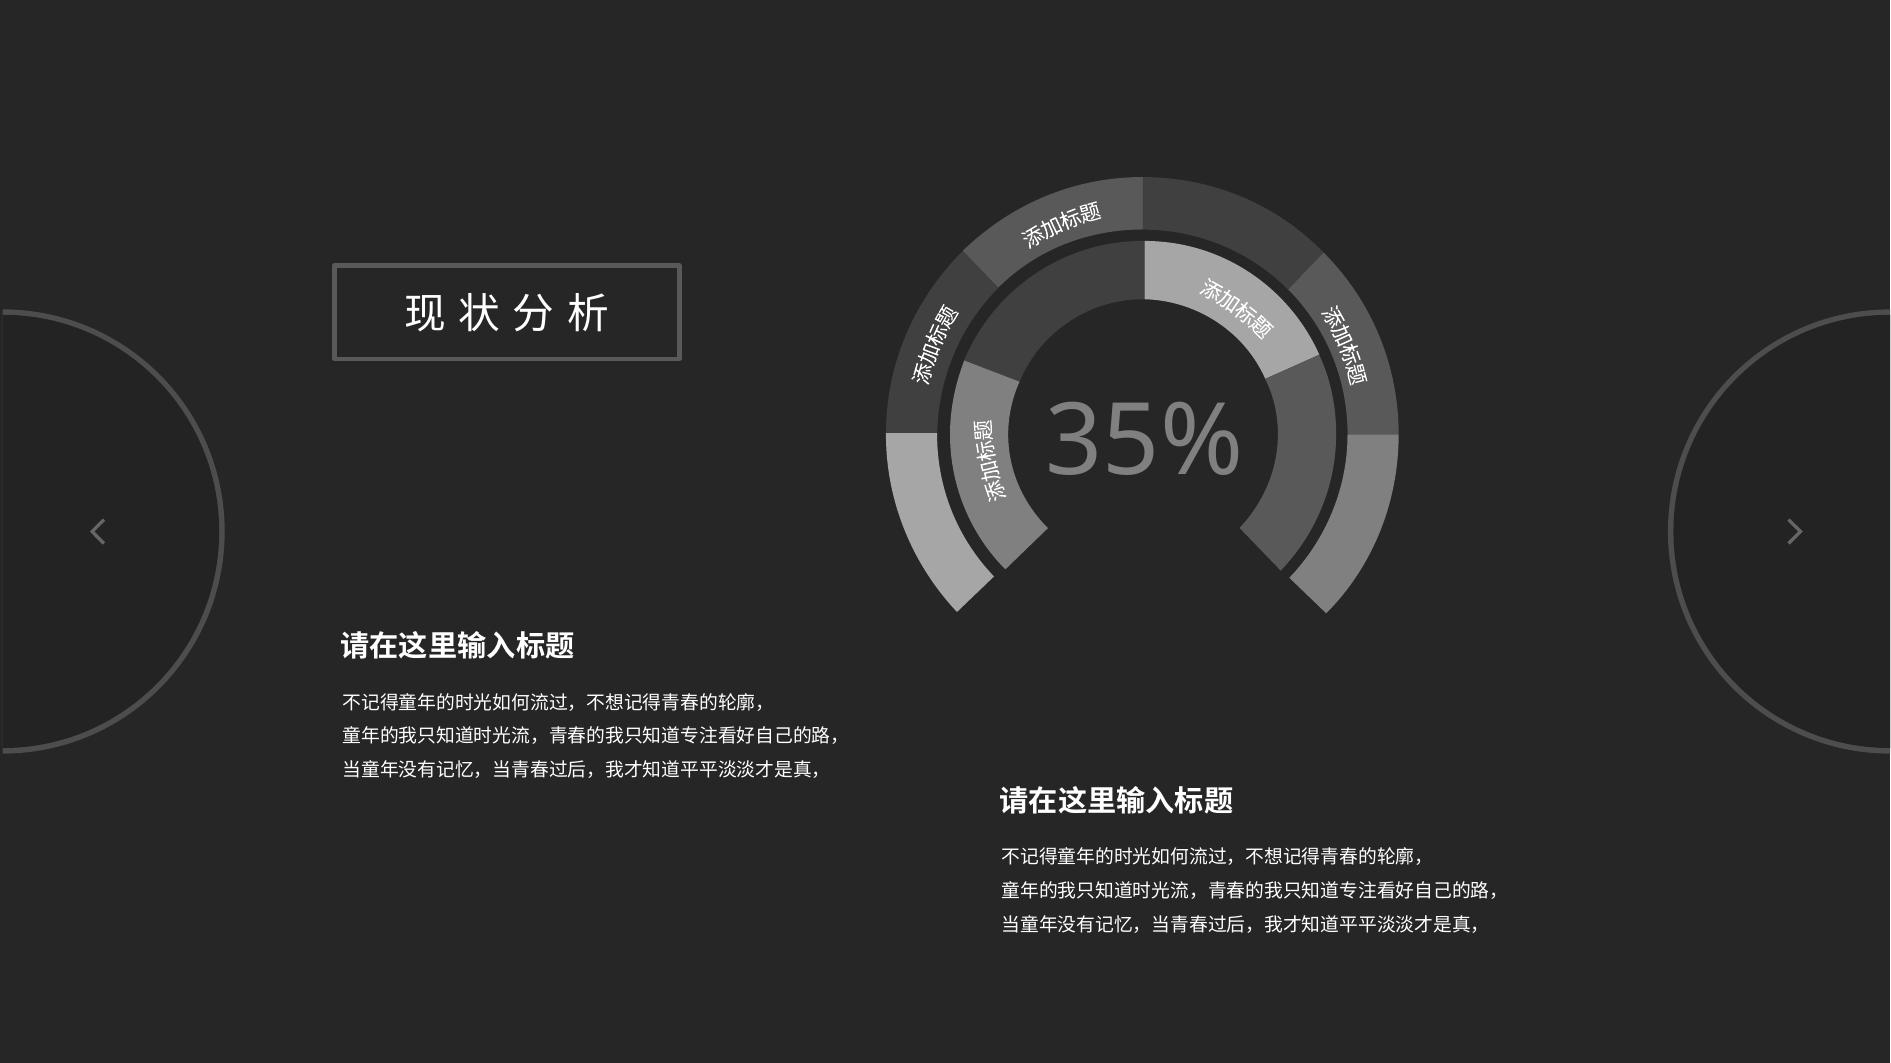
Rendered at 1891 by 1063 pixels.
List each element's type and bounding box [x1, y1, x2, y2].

text_box [334, 265, 680, 360]
text_box [324, 619, 867, 786]
text_box [2, 308, 1891, 755]
text_box [885, 176, 1400, 614]
text_box [983, 774, 1526, 941]
